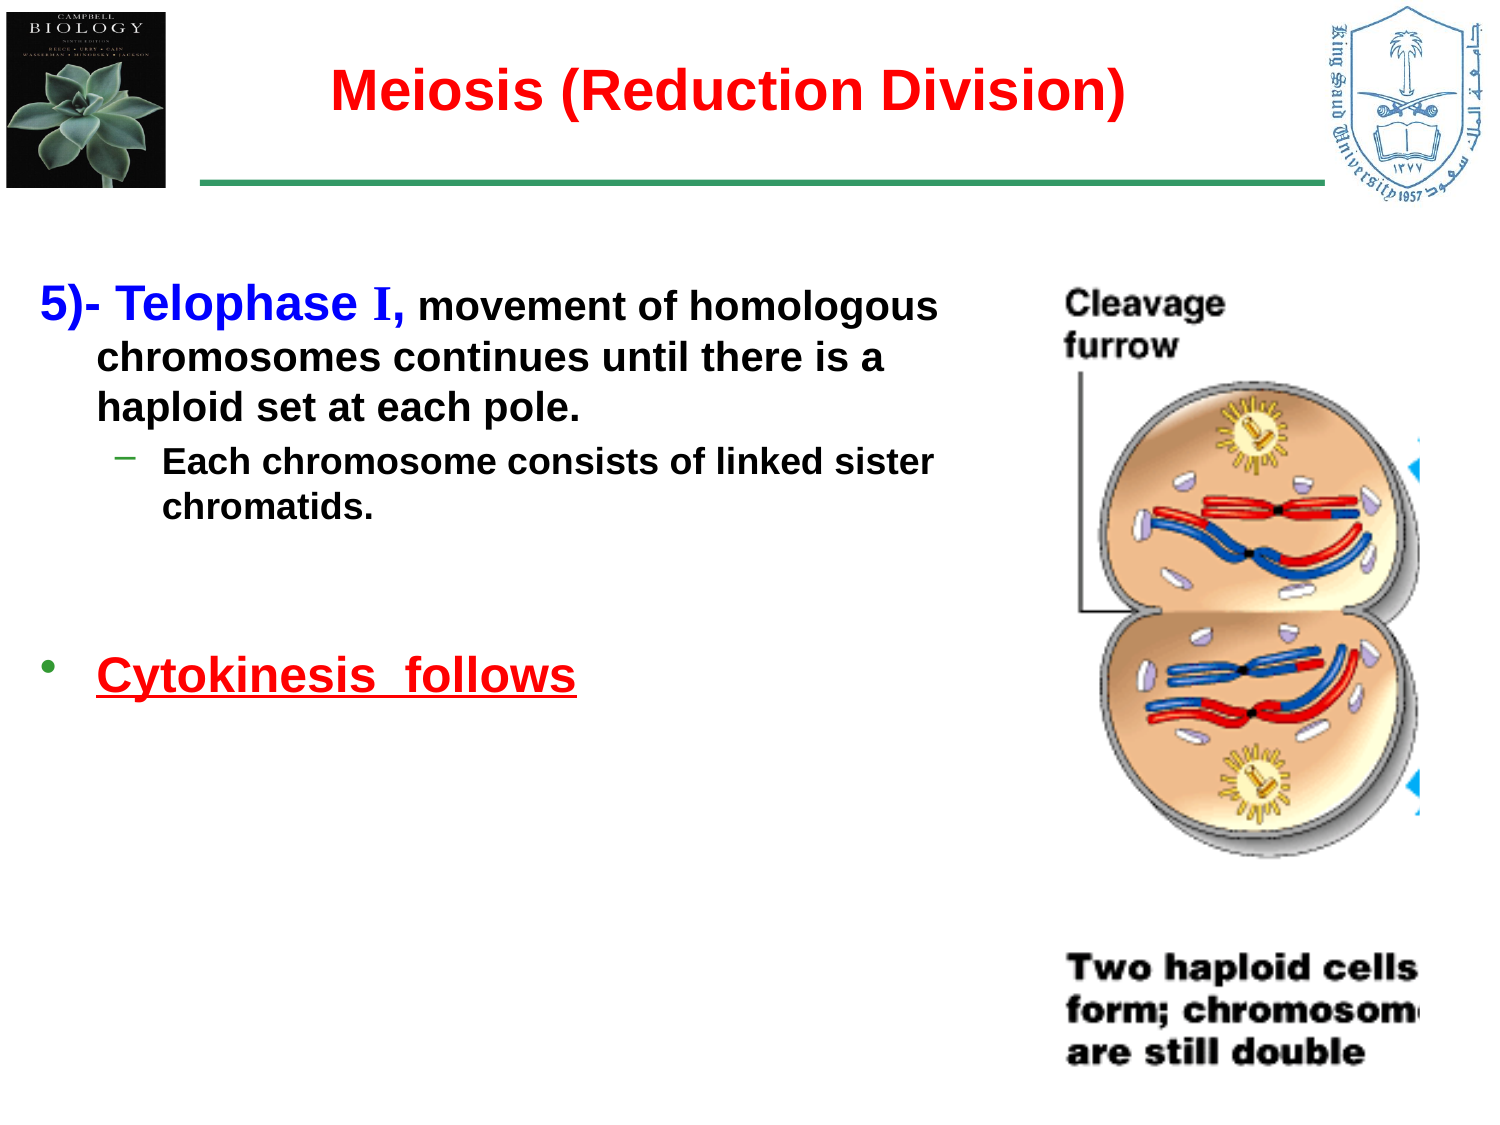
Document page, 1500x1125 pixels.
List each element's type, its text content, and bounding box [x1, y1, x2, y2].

list 5)- Telophase I, movement of homologous chromosomes continues until there is a haploid set at each pole. Each chromosome consists of linked sister chromatids. Cytokinesis follows [24, 262, 963, 916]
picture [1049, 274, 1420, 1101]
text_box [5, 0, 1488, 209]
